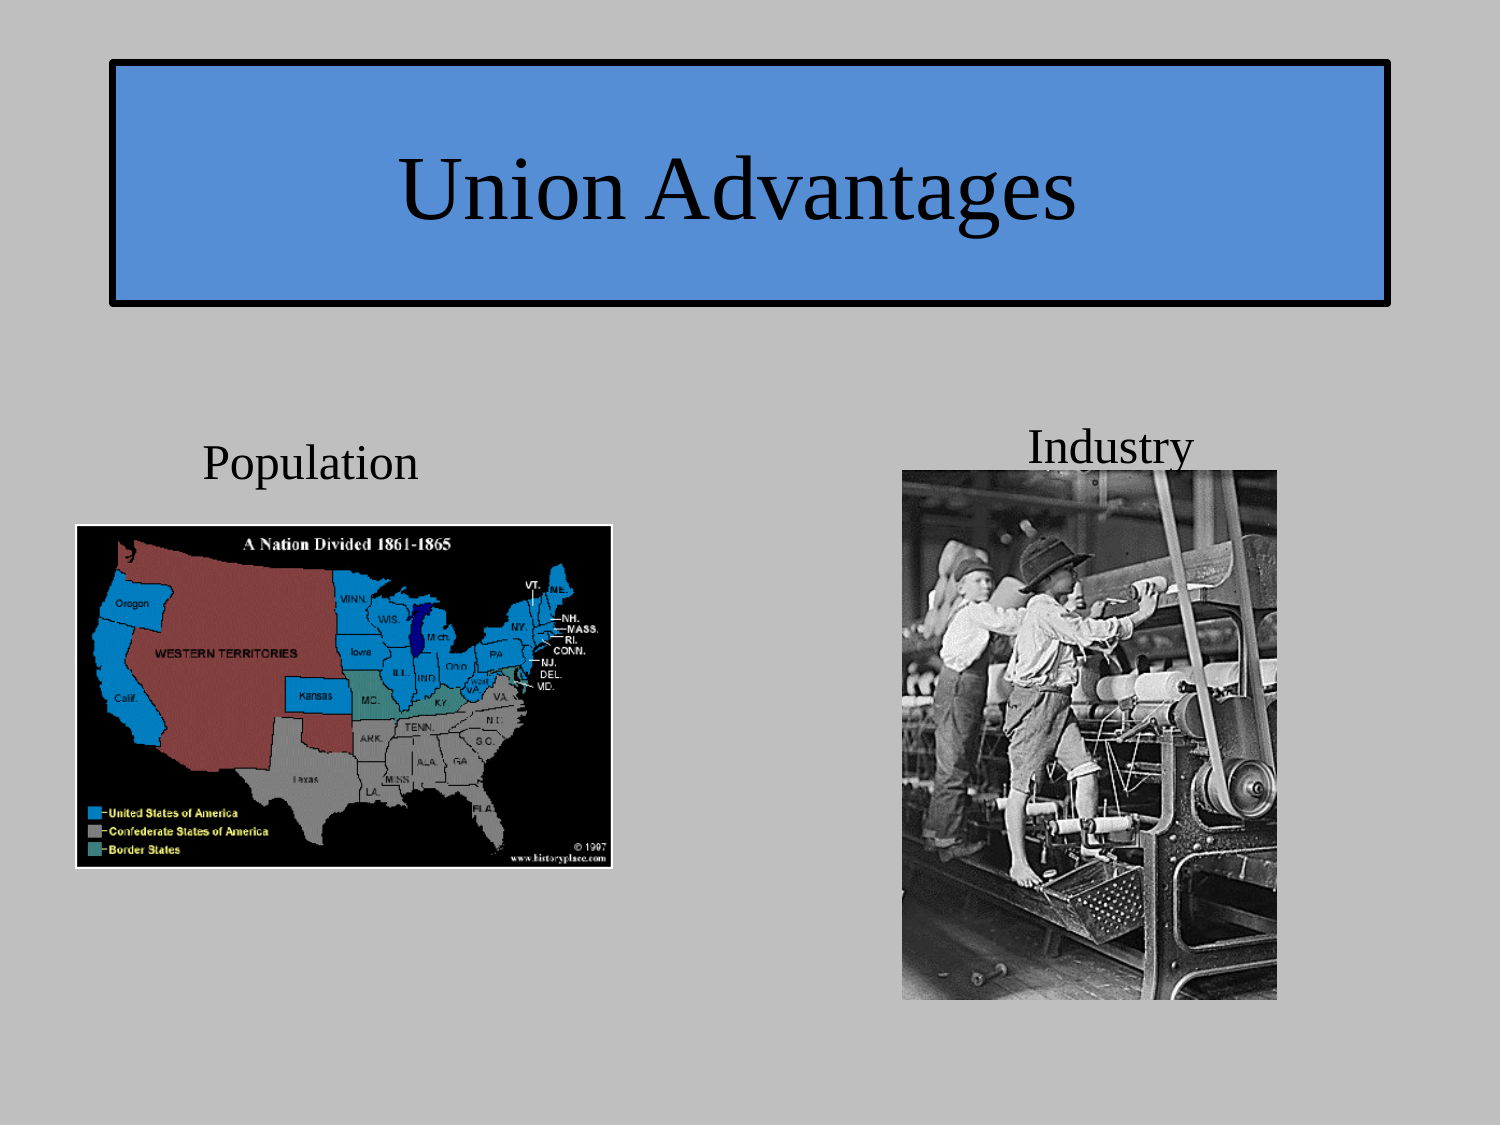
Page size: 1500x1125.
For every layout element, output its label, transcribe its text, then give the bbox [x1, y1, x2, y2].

text_box Industry [1012, 406, 1250, 469]
text_box Population [187, 362, 500, 523]
title Union Advantages [112, 62, 1388, 304]
picture [902, 470, 1277, 1001]
picture [74, 524, 613, 870]
